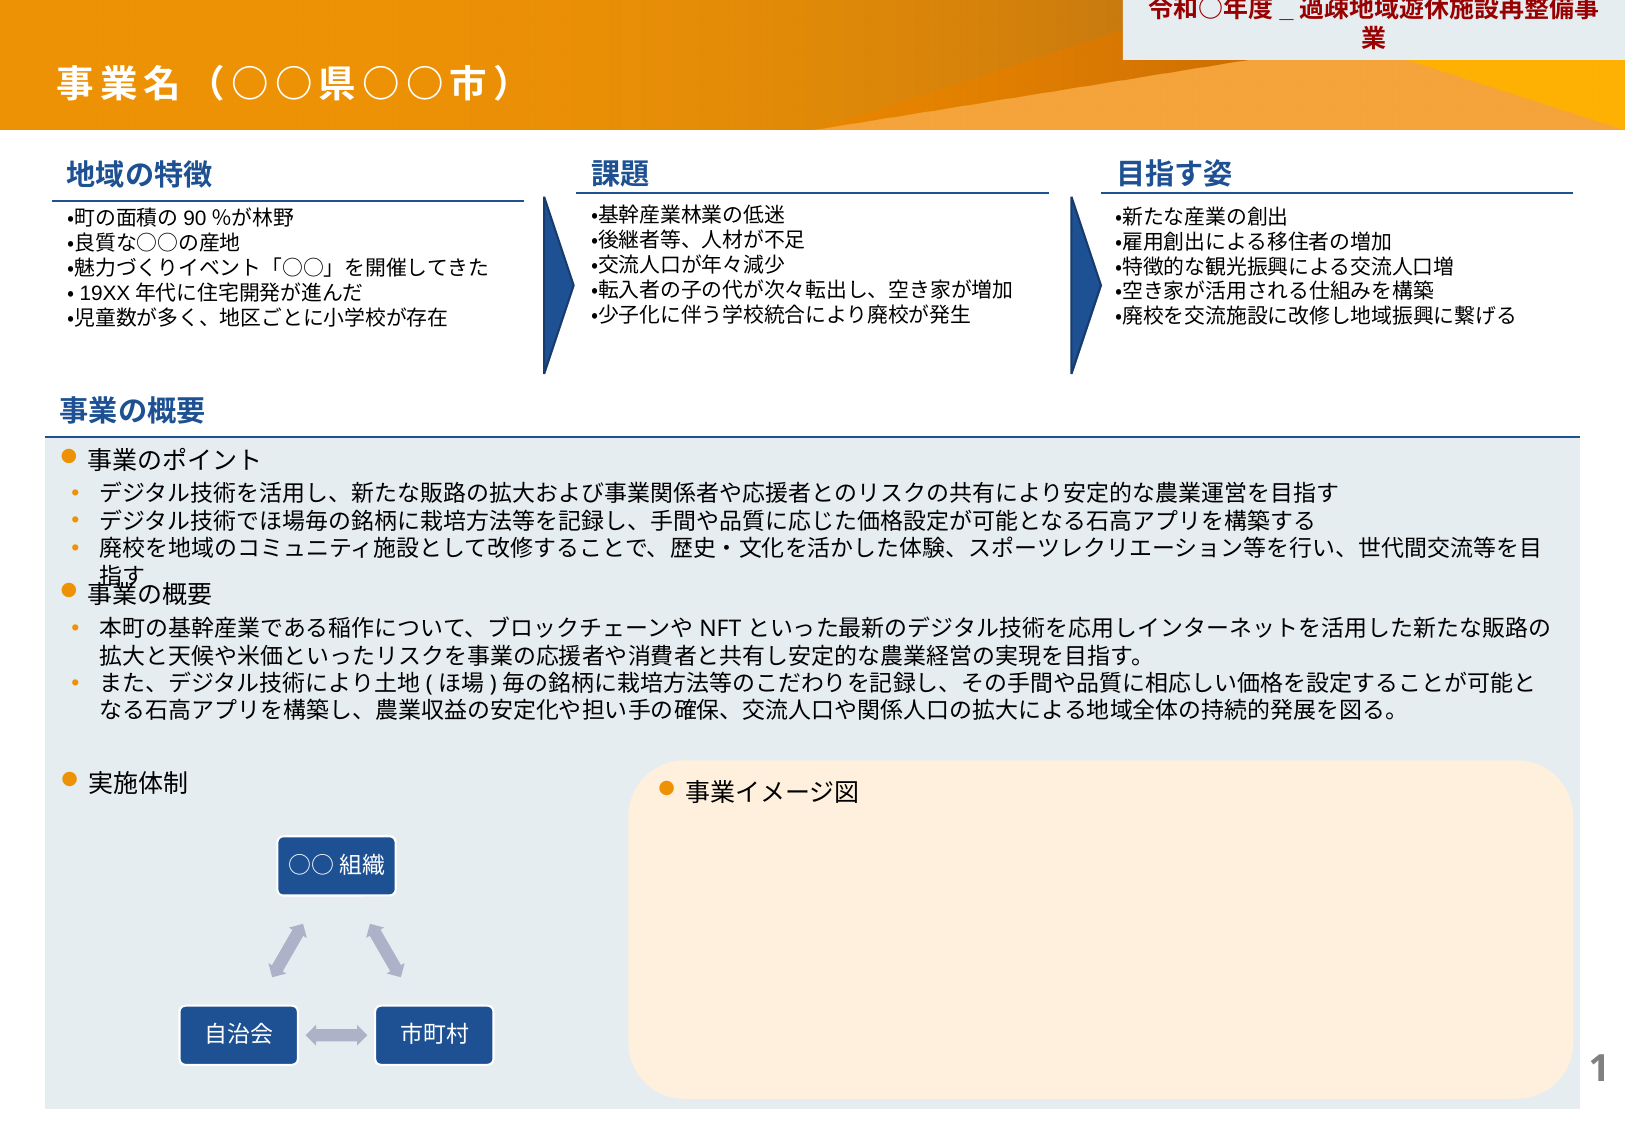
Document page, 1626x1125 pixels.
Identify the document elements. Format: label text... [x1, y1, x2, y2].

text_box 実施体制 [45, 761, 204, 806]
table_header 地域の特徴 [52, 143, 524, 200]
table_header 目指す姿 [1101, 143, 1573, 192]
slide_number 0 [1574, 1039, 1625, 1099]
text_box ・新たな産業の創出 ・雇用創出による移住者の増加 ・特徴的な観光振興による交流人口増 ・空き家が活用される仕組みを構築 ・廃校を交流施設に改修し地域振興に繋げる [1100, 195, 1569, 336]
text_box 令和○年度_過疎地域遊休施設再整備事業 [1122, 0, 1625, 61]
table_header 課題 [576, 143, 1049, 192]
table_header 事業の概要 [45, 374, 1580, 436]
text_box [543, 196, 575, 375]
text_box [44, 571, 1570, 761]
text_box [44, 437, 1574, 570]
text_box [1070, 196, 1100, 375]
text_box ・基幹産業林業の低迷 ・後継者等、人材が不足 ・交流人口が年々減少 ・転入者の子の代が次々転出し、空き家が増加 ・少子化に伴う学校統合により廃校が発生 [576, 194, 1049, 335]
picture [0, 0, 1625, 130]
text_box ・町の面積の90％が林野 ・良質な○○の産地 ・魅力づくりイベント「○○」を開催してきた ・19XX年代に住宅開発が進んだ ・児童数が多く、地区ごとに小学校が存在 [52, 197, 523, 337]
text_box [628, 760, 1574, 1099]
text_box 事業名（○○県○○市） [56, 60, 1592, 106]
table_cell [45, 761, 1580, 1109]
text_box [99, 836, 574, 1065]
table_cell [359, 438, 1580, 1039]
table_cell [1101, 194, 1573, 233]
